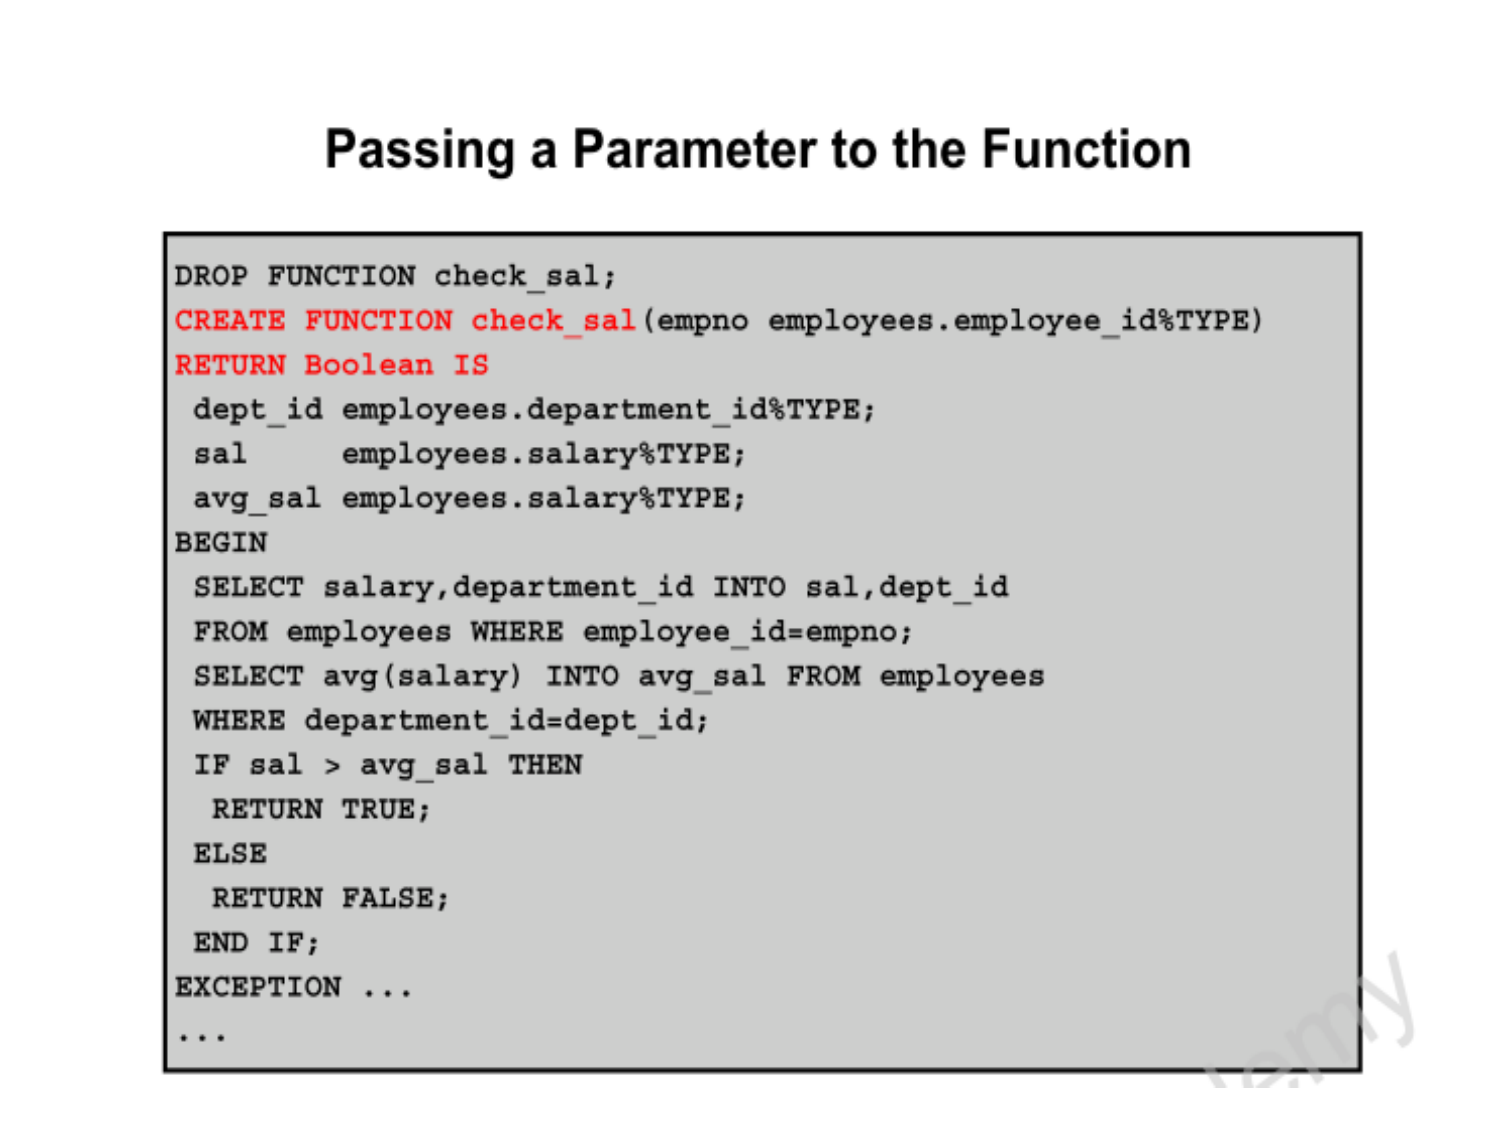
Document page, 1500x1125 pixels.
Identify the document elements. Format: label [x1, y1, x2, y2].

picture [74, 49, 1438, 1088]
